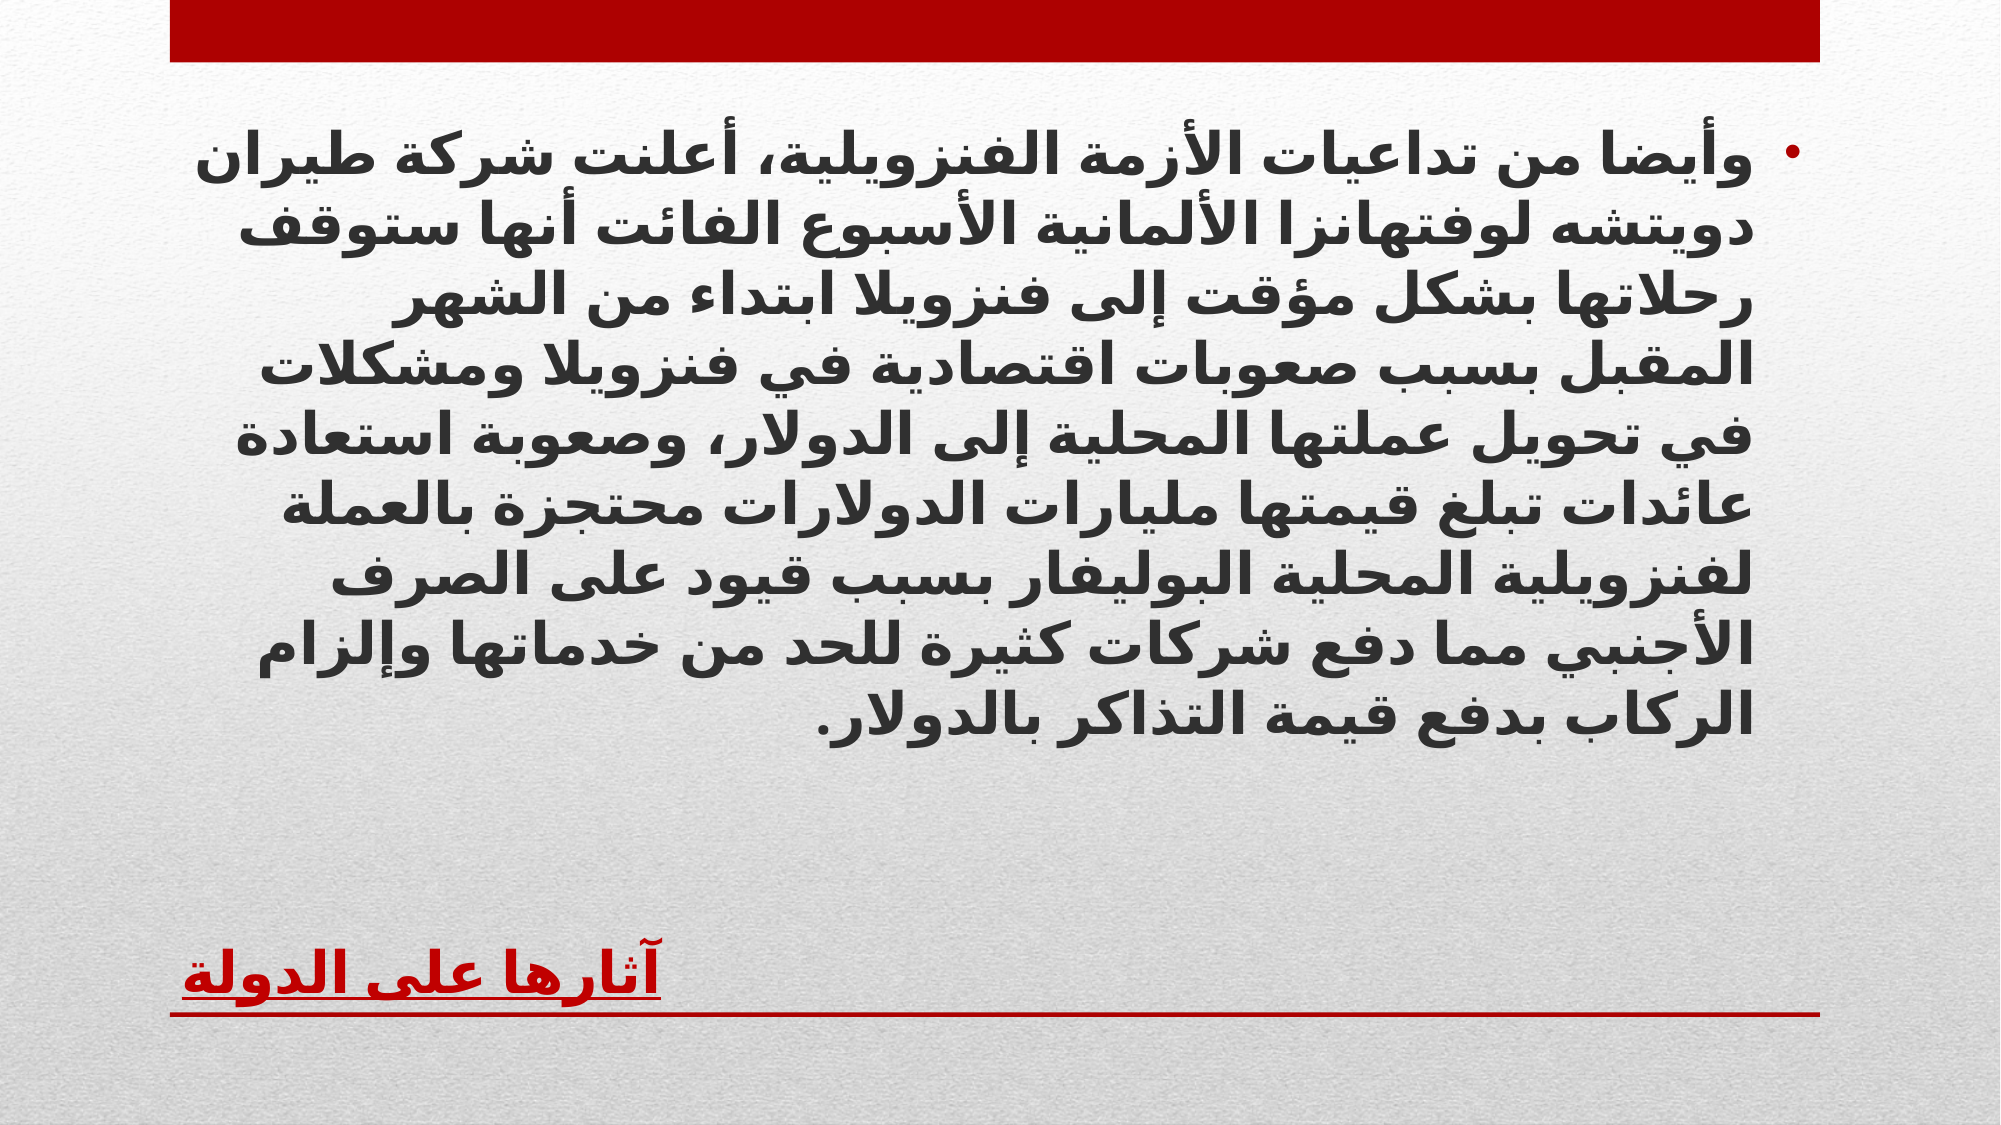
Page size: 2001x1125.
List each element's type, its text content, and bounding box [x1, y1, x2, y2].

list وأيضا من تداعيات الأزمة الفنزويلية، أعلنت شركة طيران دويتشه لوفتهانزا الألمانية الأسبوع الفائت أنها ستوقف رحلاتها بشكل مؤقت إلى فنزويلا ابتداء من الشهر المقبل بسبب صعوبات اقتصادية في فنزويلا ومشكلات في تحويل عملتها المحلية إلى الدولار، وصعوبة استعادة عائدات تبلغ قيمتها مليارات الدولارات محتجزة بالعملة لفنزويلية المحلية البوليفار بسبب قيود على الصرف الأجنبي مما دفع شركات كثيرة للحد من خدماتها وإلزام الركاب بدفع قيمة التذاكر بالدولار. [166, 112, 1817, 750]
title آثارها على الدولة [166, 750, 1650, 1013]
